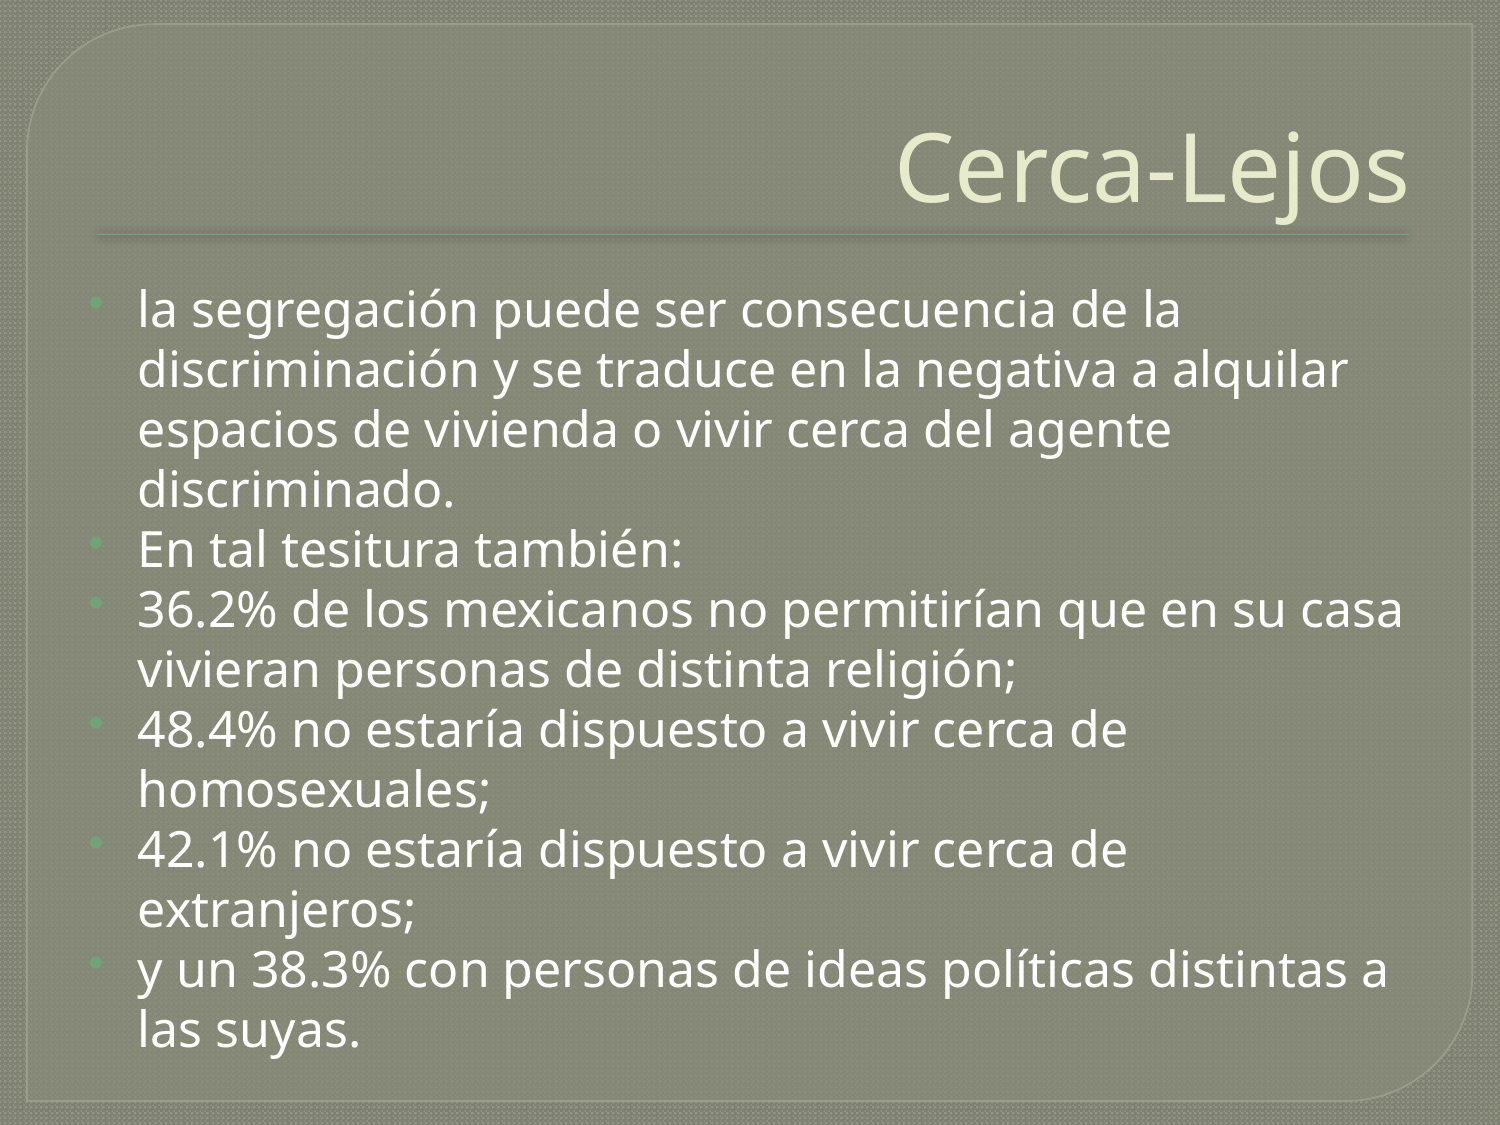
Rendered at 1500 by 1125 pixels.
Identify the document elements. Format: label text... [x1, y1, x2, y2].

list la segregación puede ser consecuencia de la discriminación y se traduce en la negativa a alquilar espacios de vivienda o vivir cerca del agente discriminado. En tal tesitura también: 36.2% de los mexicanos no permitirían que en su casa vivieran personas de distinta religión; 48.4% no estaría dispuesto a vivir cerca de homosexuales; 42.1% no estaría dispuesto a vivir cerca de extranjeros; y un 38.3% con personas de ideas políticas distintas a las suyas. [75, 270, 1425, 1013]
title Cerca-Lejos [75, 41, 1425, 230]
